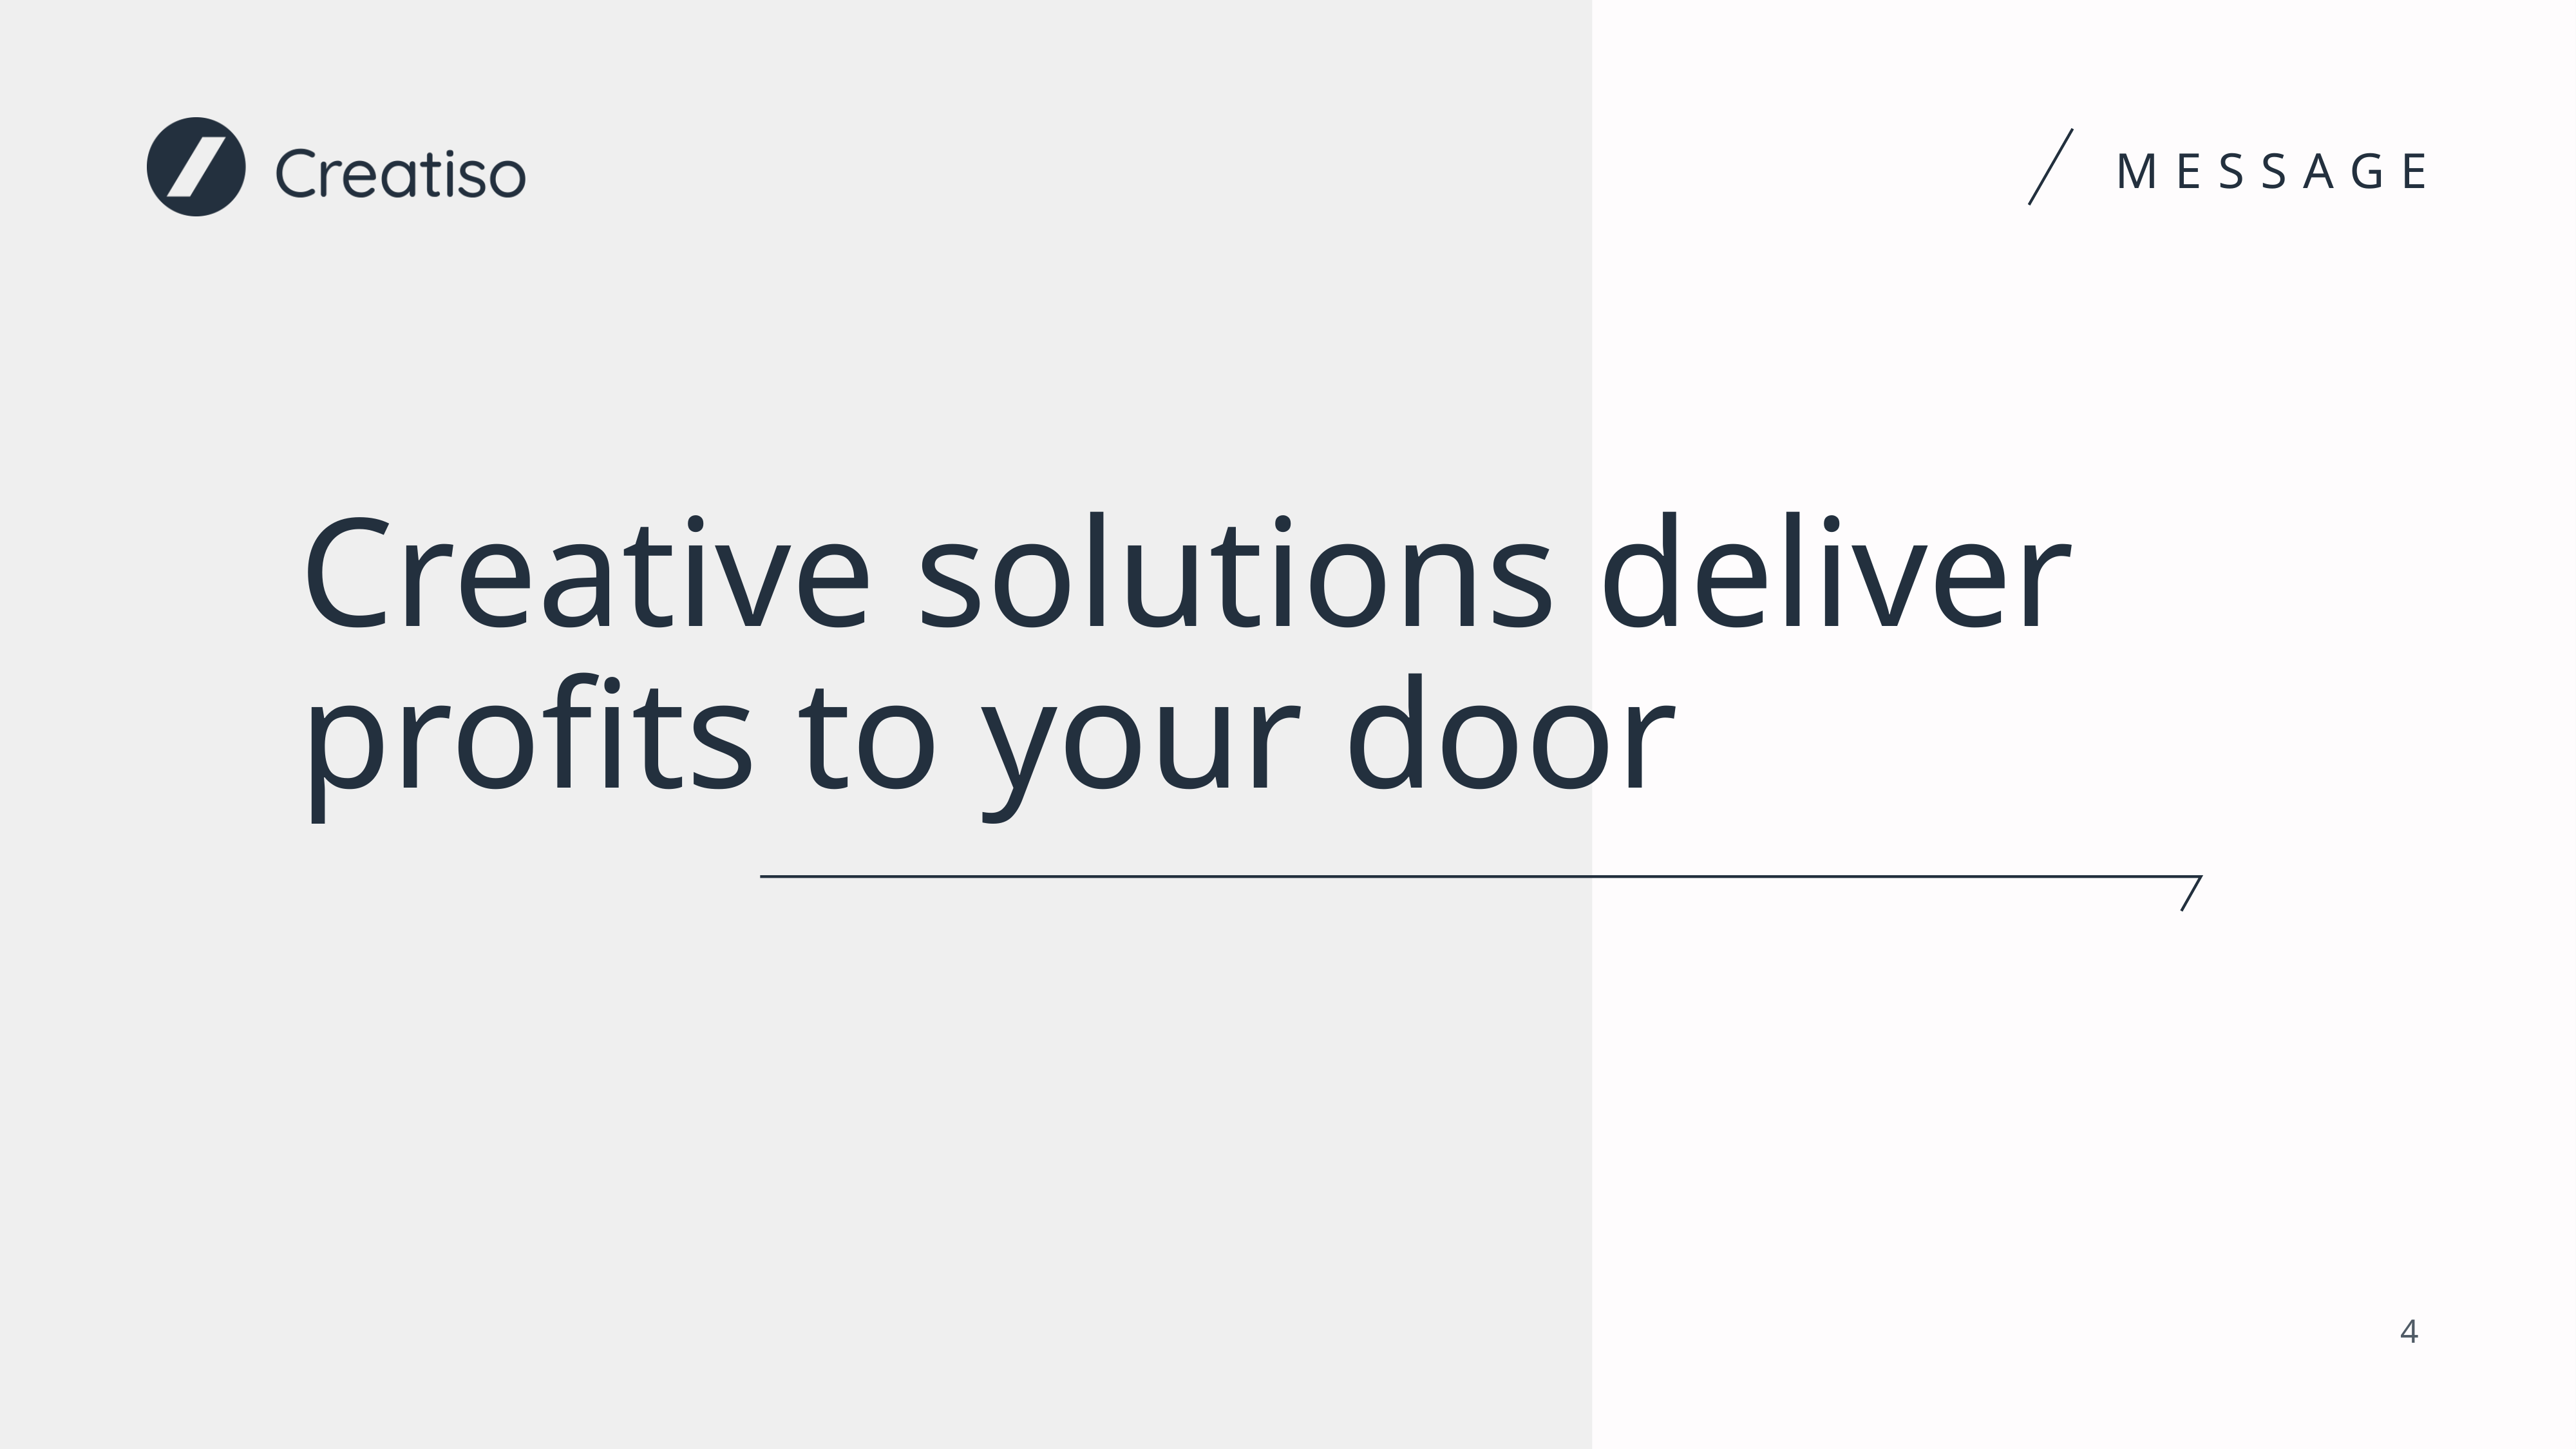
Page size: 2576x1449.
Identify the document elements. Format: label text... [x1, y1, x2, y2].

text_box [760, 876, 2201, 911]
slide_number 4 [2353, 1294, 2467, 1372]
list Creative solutions deliver profits to your door [299, 496, 2152, 824]
picture [147, 117, 526, 216]
list Message [2096, 133, 2429, 200]
